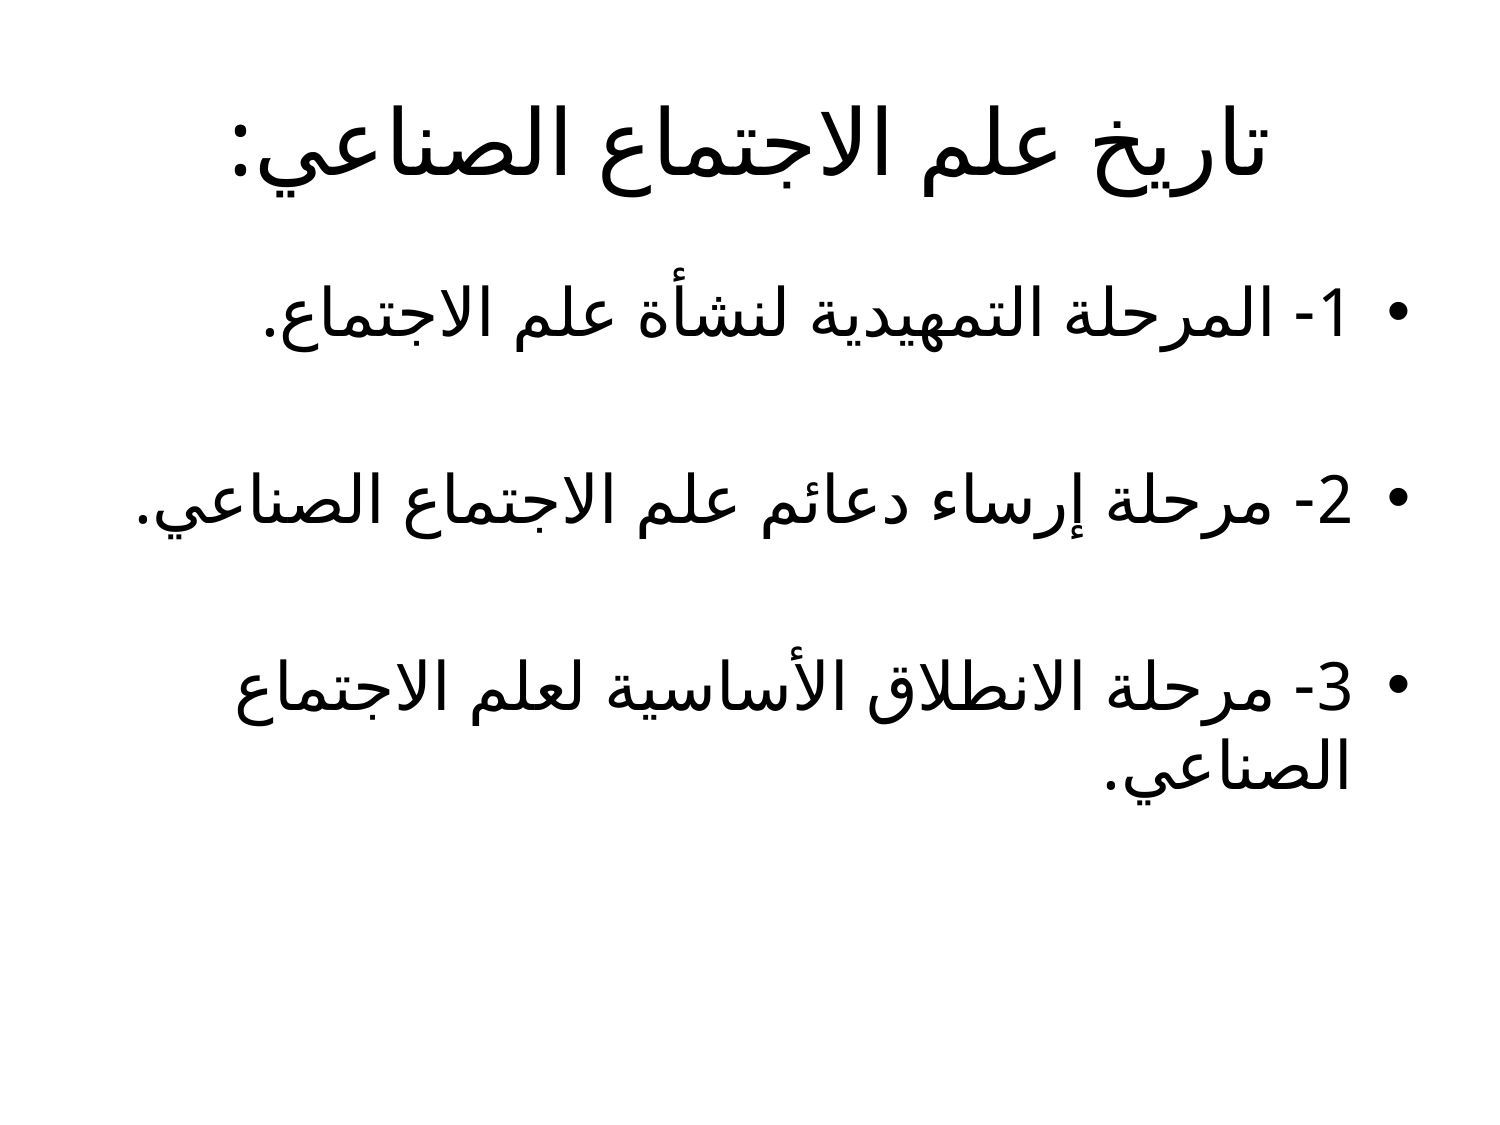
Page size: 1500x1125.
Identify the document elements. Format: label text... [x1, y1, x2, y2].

list 1- المرحلة التمهيدية لنشأة علم الاجتماع. 2- مرحلة إرساء دعائم علم الاجتماع الصناعي. 3- مرحلة الانطلاق الأساسية لعلم الاجتماع الصناعي. [75, 262, 1425, 1005]
title تاريخ علم الاجتماع الصناعي: [75, 45, 1425, 233]
